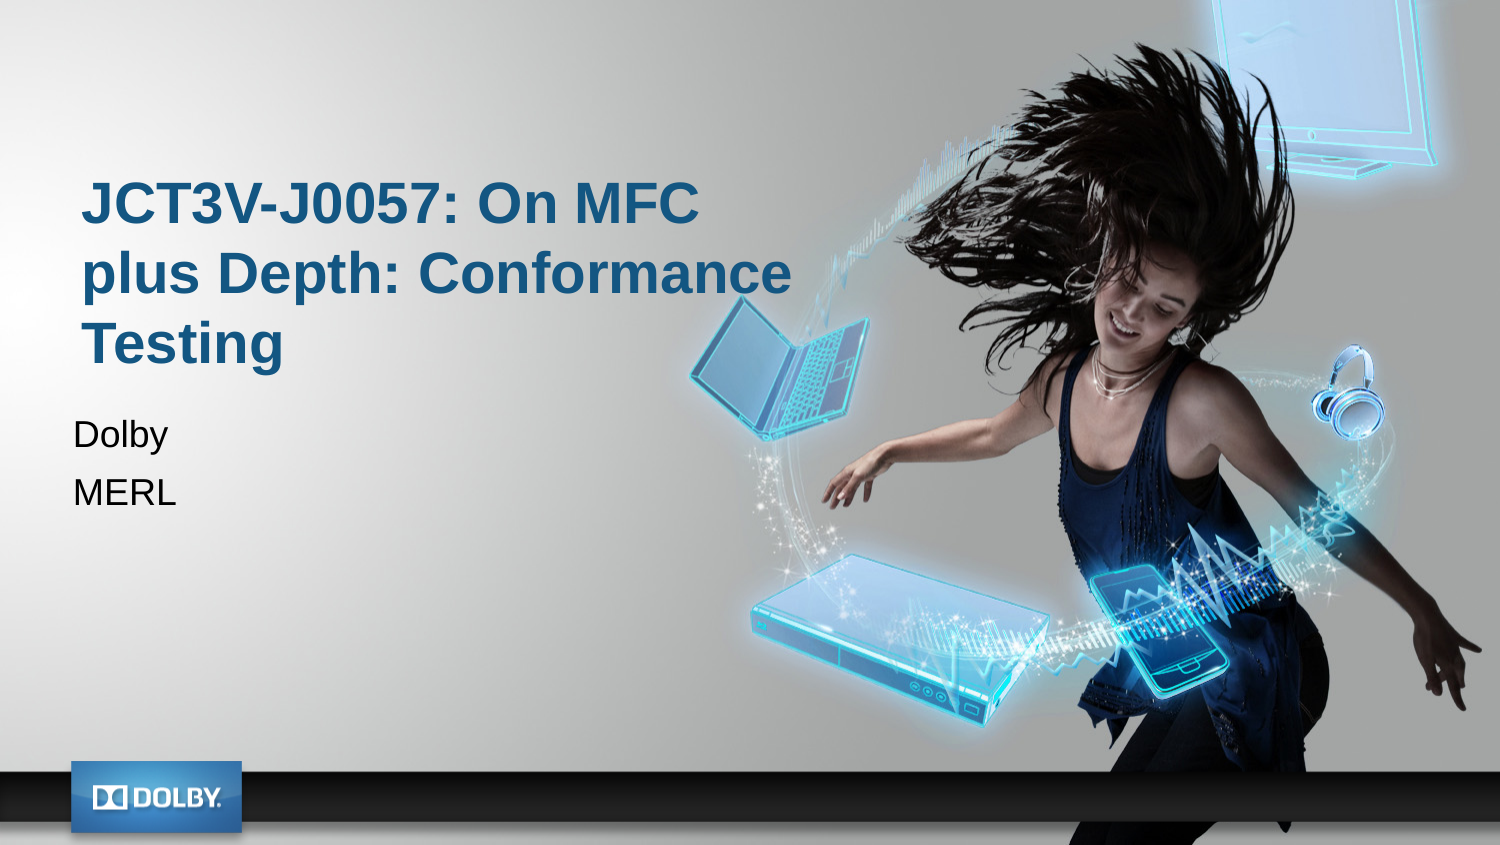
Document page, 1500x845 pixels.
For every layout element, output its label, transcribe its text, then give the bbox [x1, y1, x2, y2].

title JCT3V-J0057: On MFC plus Depth: Conformance Testing [66, 157, 850, 383]
subtitle Dolby MERL [57, 401, 684, 640]
picture [0, 0, 1500, 845]
